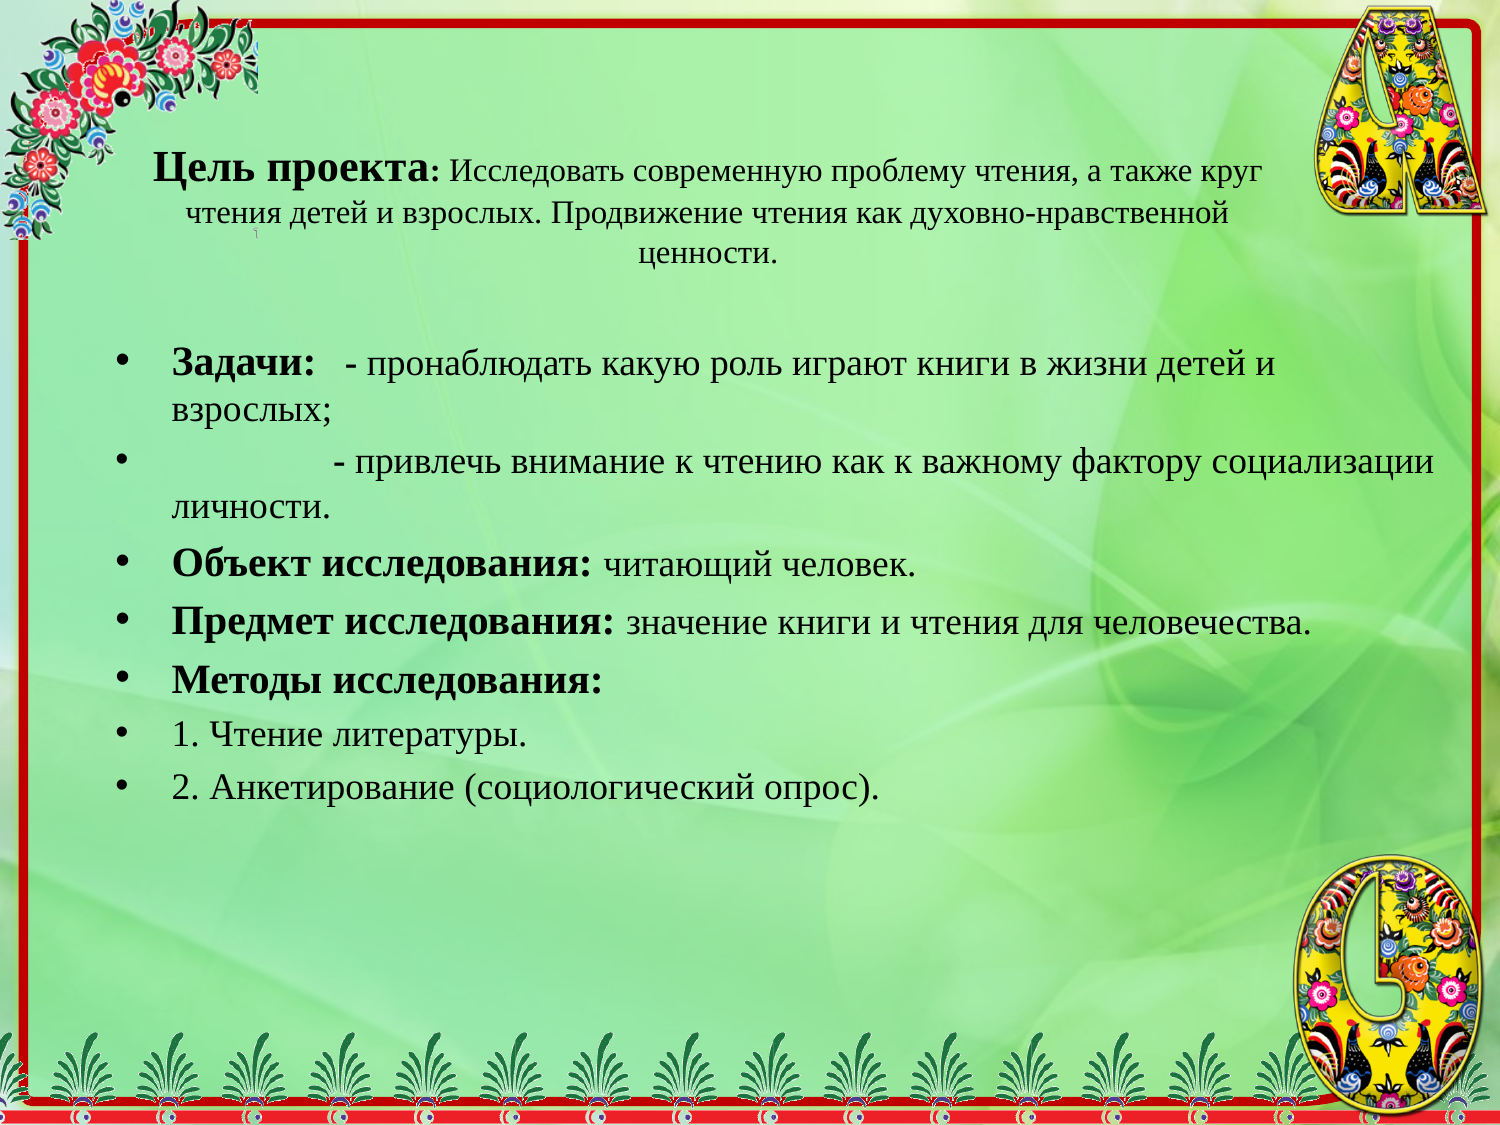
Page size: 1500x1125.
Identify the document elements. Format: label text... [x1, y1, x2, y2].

title Цель проекта: Исследовать современную проблему чтения, а также круг чтения детей и взрослых. Продвижение чтения как духовно-нравственной ценности. [100, 90, 1317, 278]
picture [0, 0, 1500, 1125]
list Задачи: - пронаблюдать какую роль играют книги в жизни детей и взрослых; - привлечь внимание к чтению как к важному фактору социализации личности. Объект исследования: читающий человек. Предмет исследования: значение книги и чтения для человечества. Методы исследования: 1. Чтение литературы. 2. Анкетирование (социологический опрос). [100, 326, 1451, 1069]
